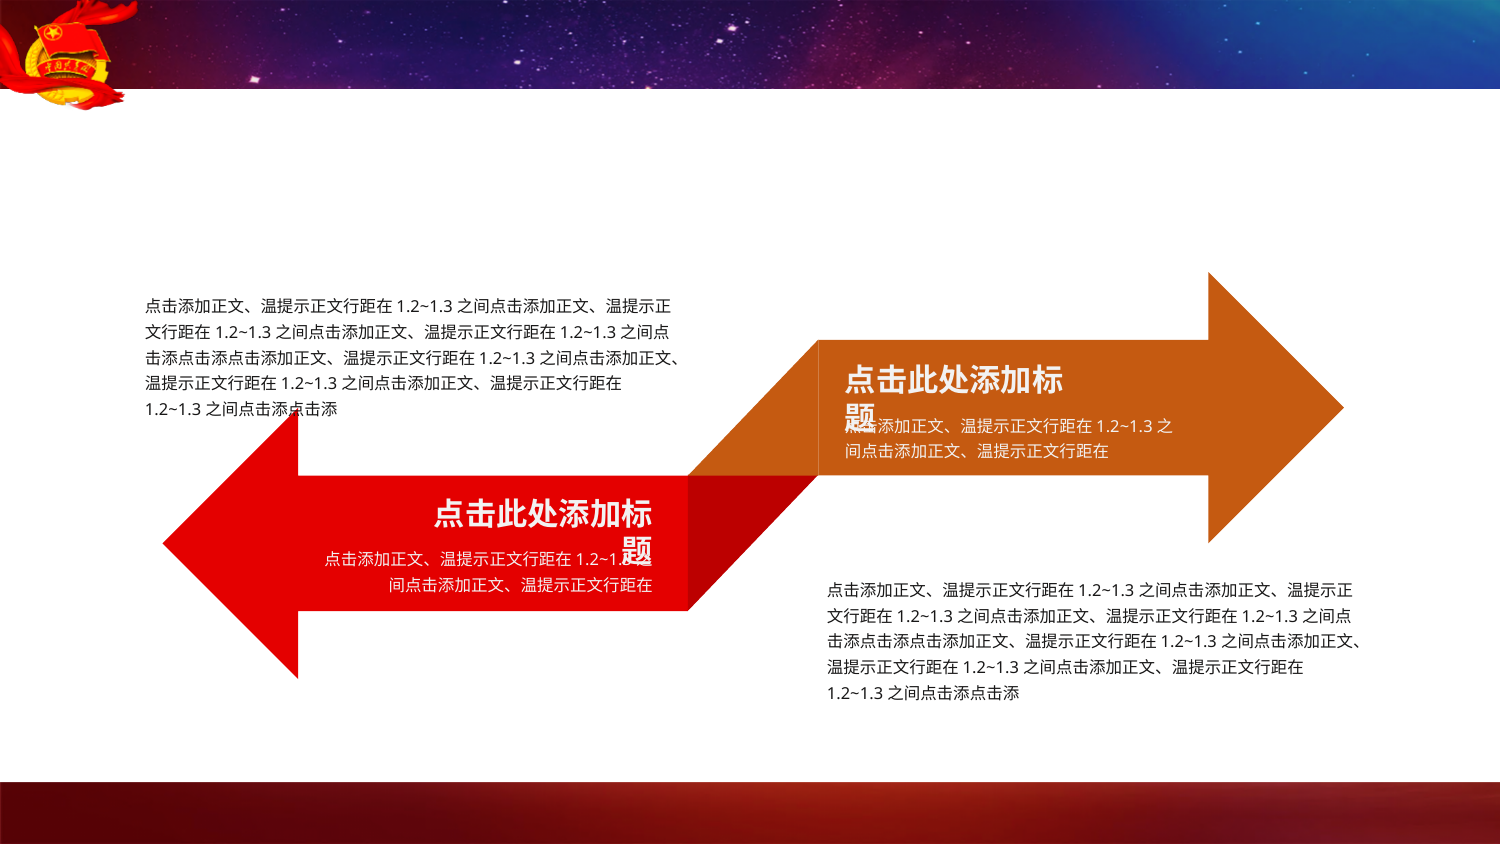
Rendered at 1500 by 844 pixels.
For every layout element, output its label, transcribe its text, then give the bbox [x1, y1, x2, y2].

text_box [687, 271, 1344, 544]
text_box 点击添加正文、温提示正文行距在1.2~1.3之间点击添加正文、温提示正文行距在1.2~1.3之间点击添加正文、温提示正文行距在1.2~1.3之间点击添点击添点击添加正文、温提示正文行距在1.2~1.3之间点击添加正文、温提示正文行距在1.2~1.3之间点击添加正文、温提示正文行距在1.2~1.3之间点击添点击添 [812, 566, 1370, 710]
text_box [162, 407, 819, 680]
text_box 点击添加正文、温提示正文行距在1.2~1.3之间点击添加正文、温提示正文行距在1.2~1.3之间点击添加正文、温提示正文行距在1.2~1.3之间点击添点击添点击添加正文、温提示正文行距在1.2~1.3之间点击添加正文、温提示正文行距在1.2~1.3之间点击添加正文、温提示正文行距在1.2~1.3之间点击添点击添 [130, 283, 687, 427]
picture [0, 0, 1500, 112]
picture [0, 783, 1500, 844]
